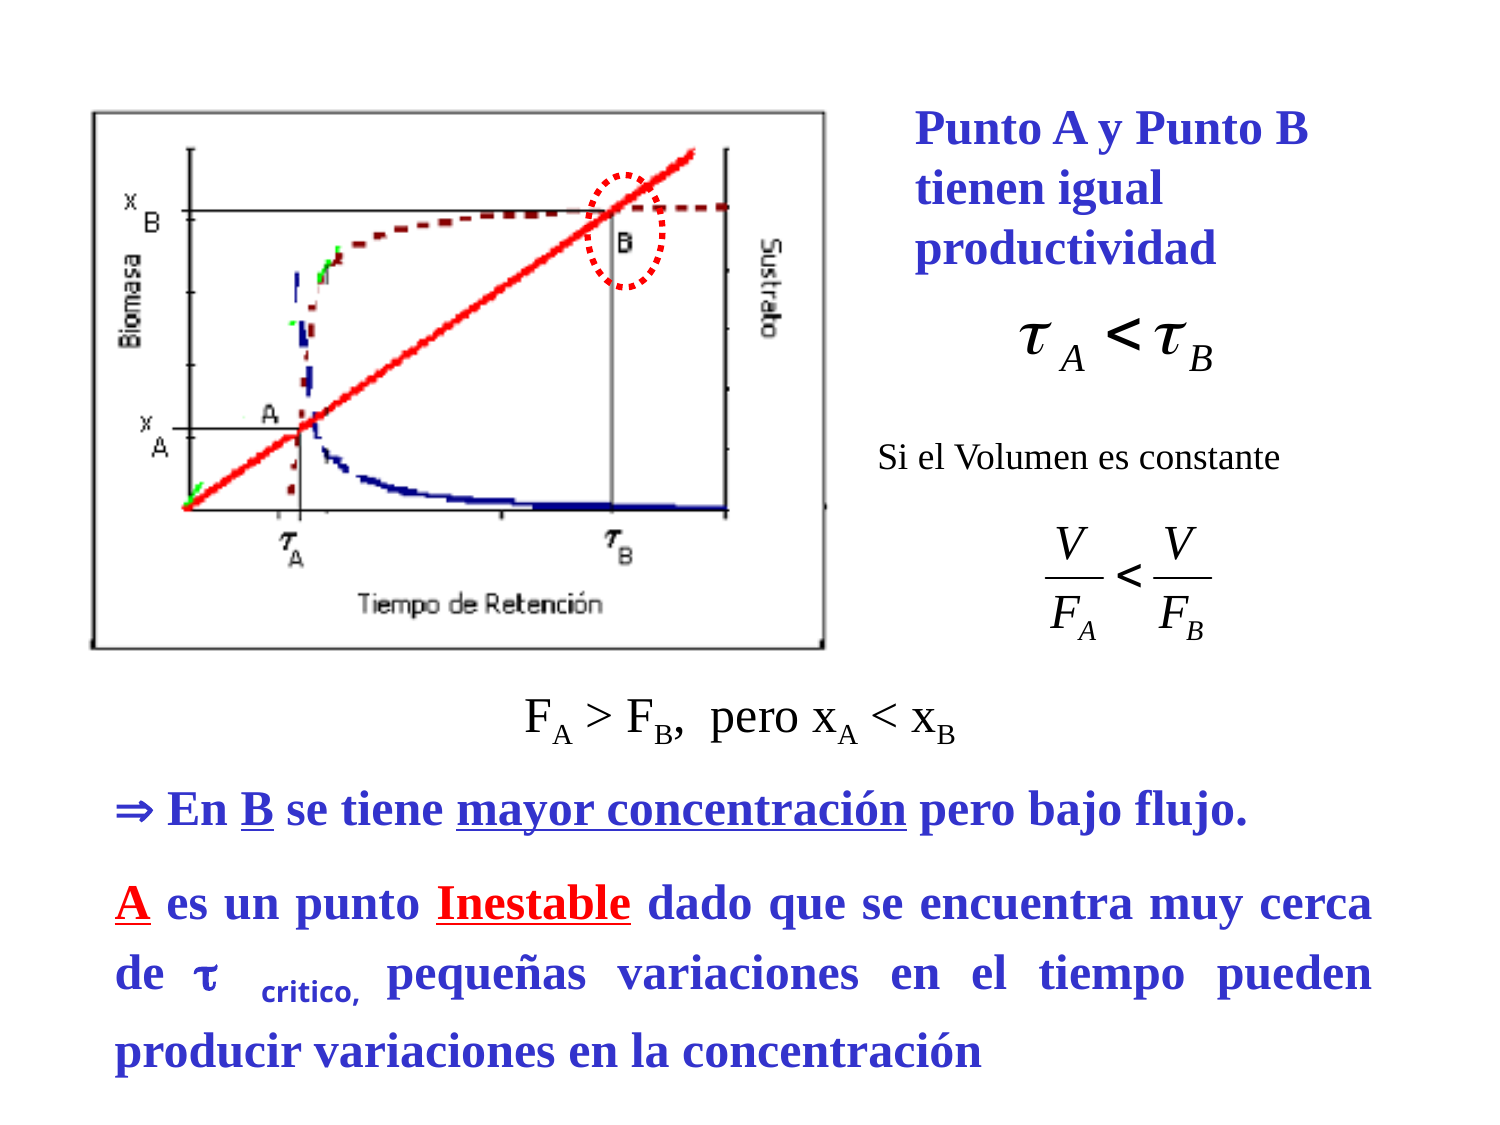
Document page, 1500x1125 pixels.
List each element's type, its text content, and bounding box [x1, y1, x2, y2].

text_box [87, 99, 851, 662]
text_box Punto A y Punto B tienen igual productividad [900, 87, 1457, 283]
text_box FA > FB, pero xA < xB  En B se tiene mayor concentración pero bajo flujo. A es un punto Inestable dado que se encuentra muy cerca de t critico, pequeñas variaciones en el tiempo pueden producir variaciones en la concentración [99, 675, 1388, 1085]
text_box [862, 287, 1451, 652]
